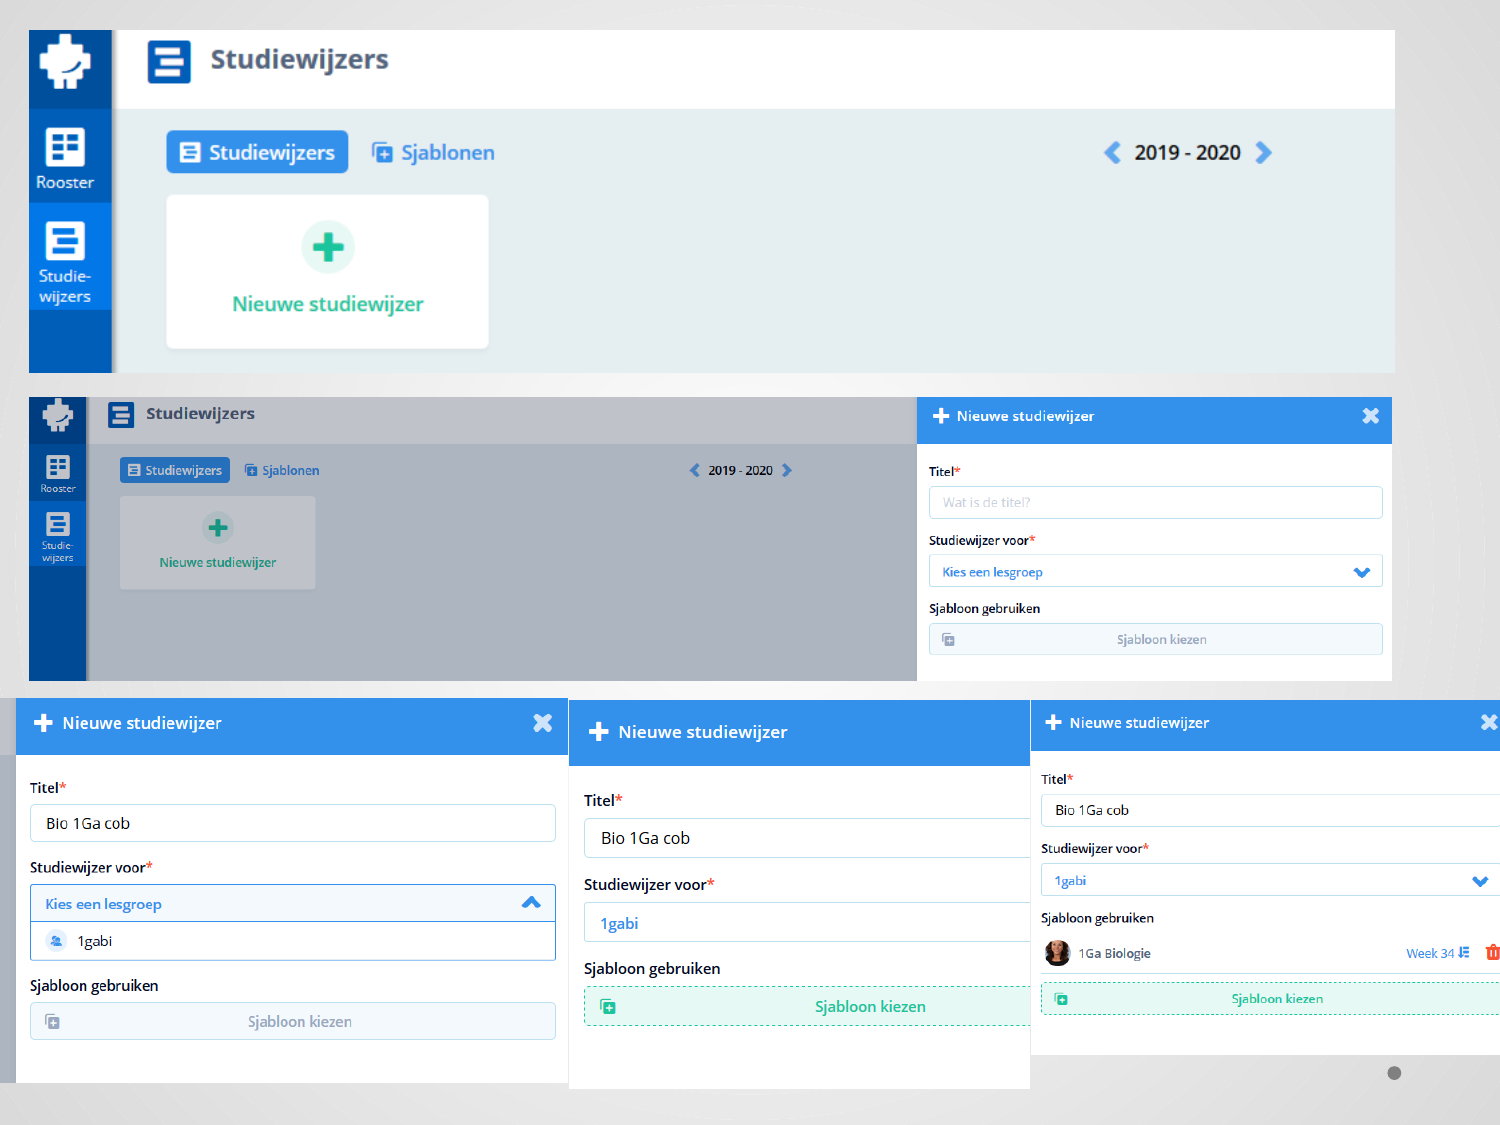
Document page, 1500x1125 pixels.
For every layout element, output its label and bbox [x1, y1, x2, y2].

list [0, 698, 568, 1083]
picture [569, 700, 1030, 1089]
picture [1031, 700, 1500, 1055]
picture [29, 30, 1396, 374]
picture [29, 396, 1392, 681]
